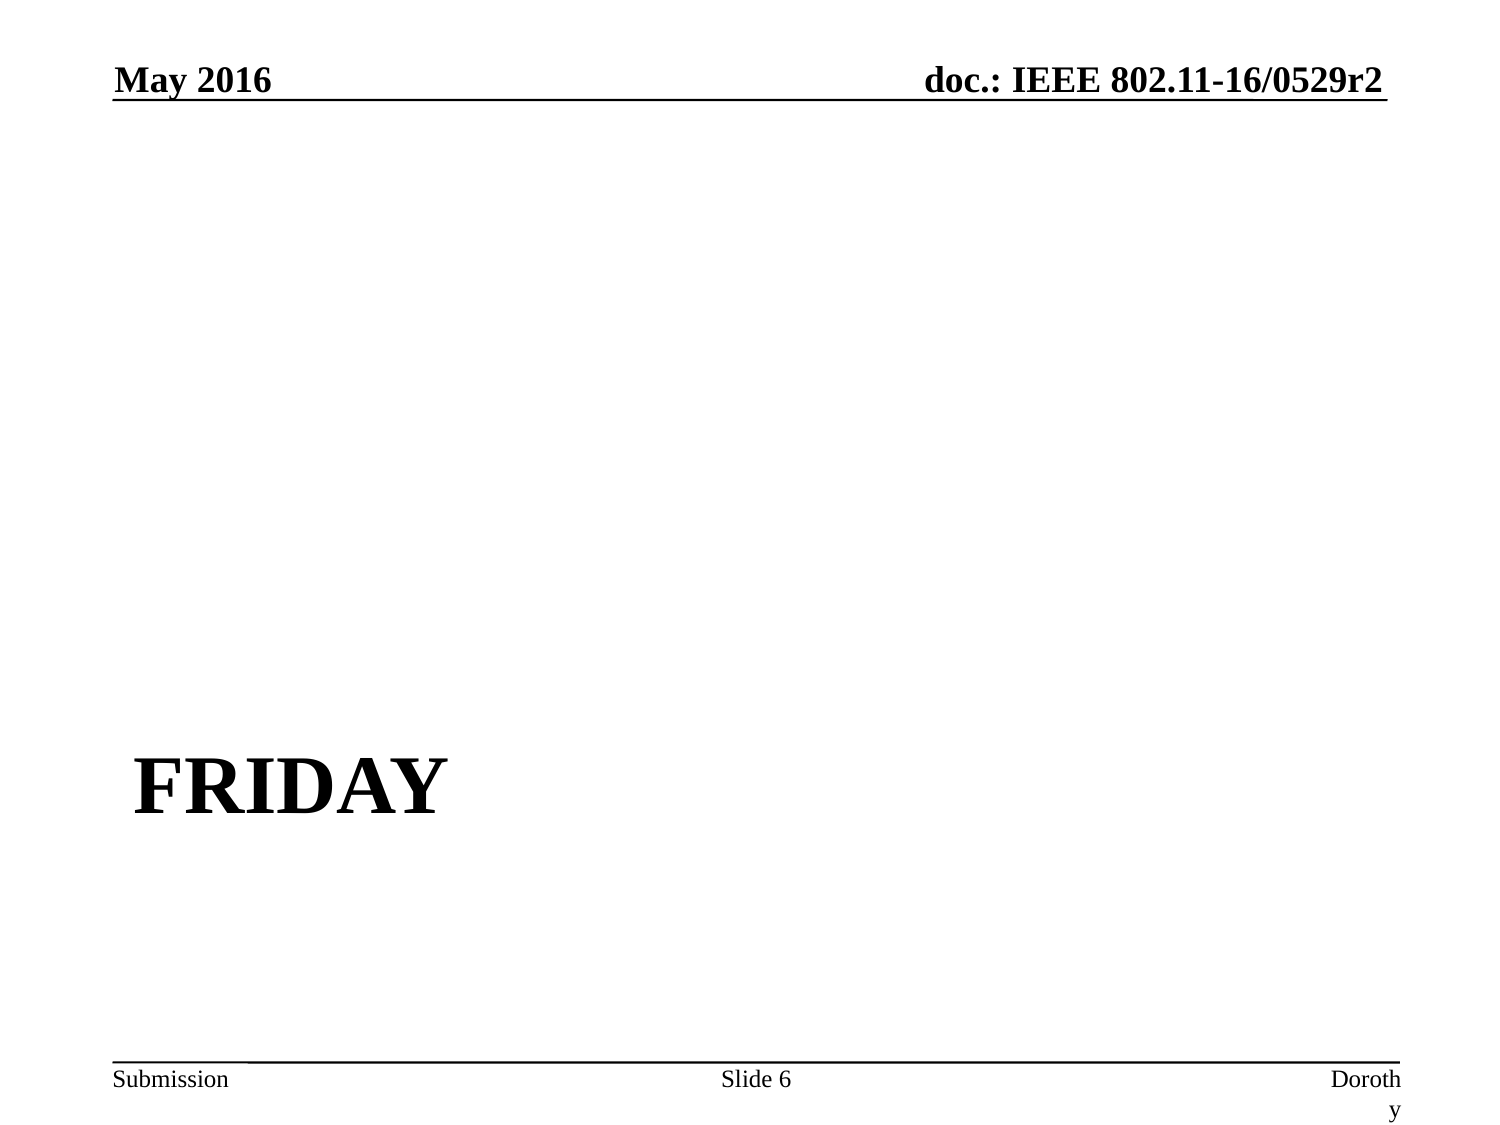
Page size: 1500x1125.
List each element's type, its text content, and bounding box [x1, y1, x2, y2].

slide_number Slide 6 [712, 1061, 800, 1093]
title Friday [118, 722, 1394, 947]
footer Dorothy Stanley (HP Enterprise) [1324, 1061, 1402, 1093]
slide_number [114, 54, 374, 101]
